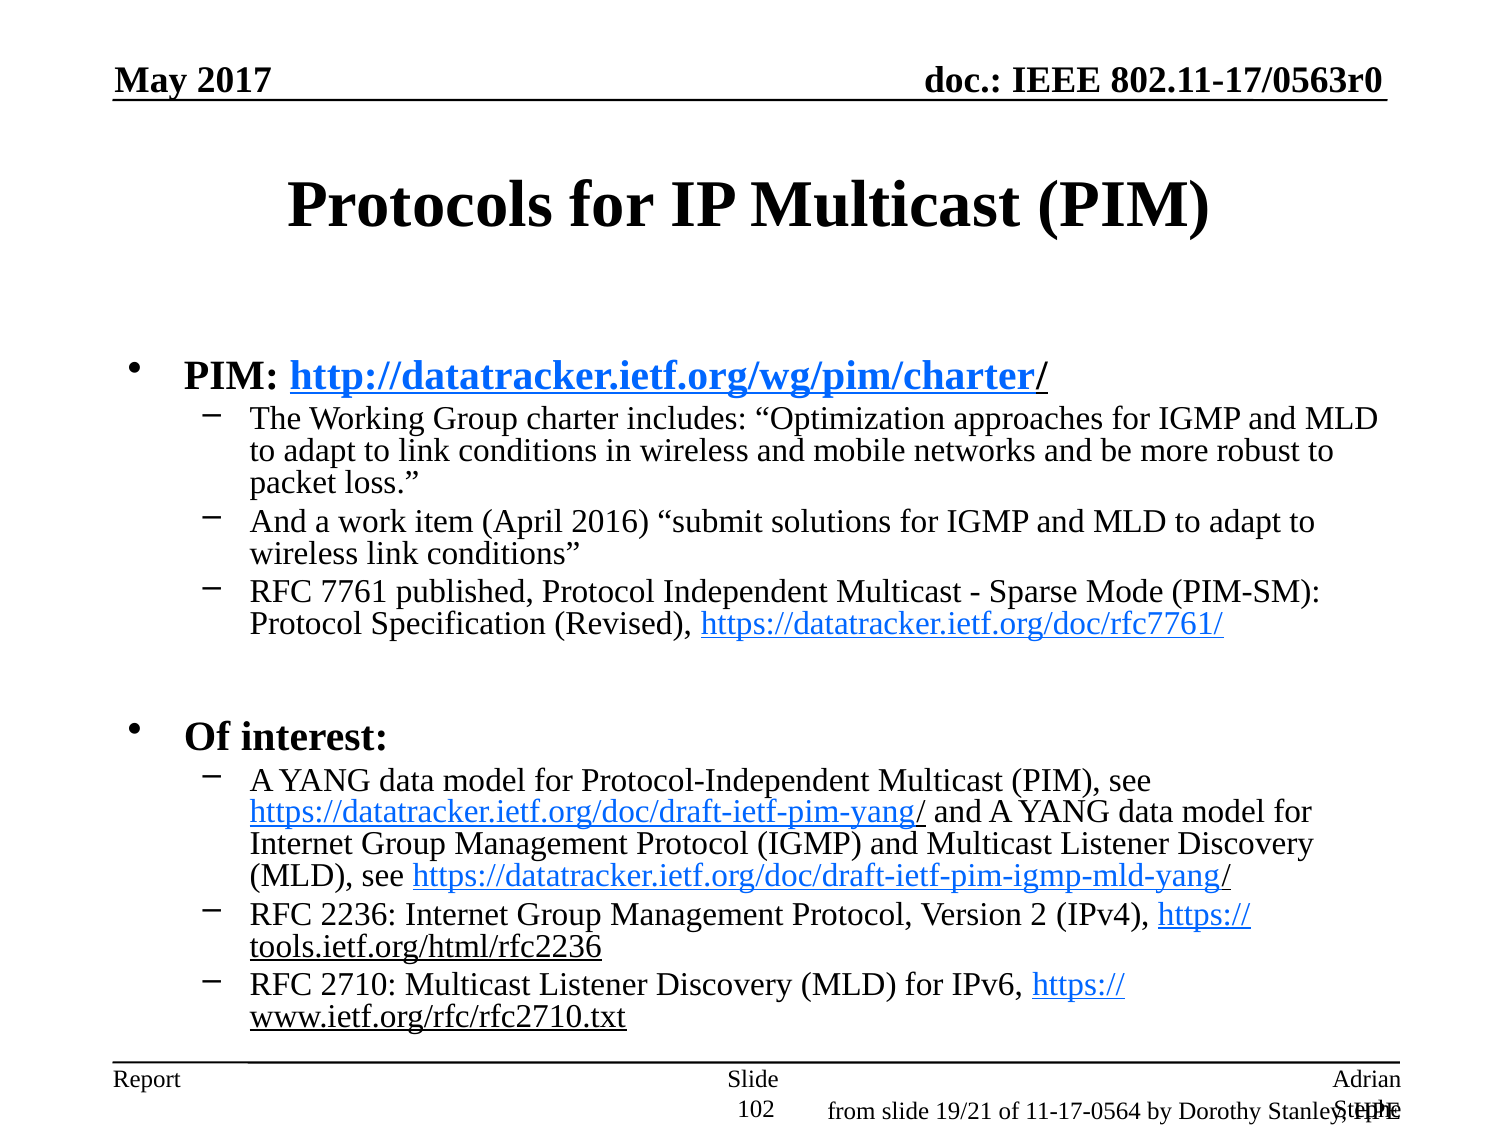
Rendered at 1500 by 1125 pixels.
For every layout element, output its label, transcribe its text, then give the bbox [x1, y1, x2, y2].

text_box from slide 19/21 of 11-17-0564 by Dorothy Stanley, HPE [343, 1087, 1417, 1125]
list PIM: http://datatracker.ietf.org/wg/pim/charter/ The Working Group charter includes: “Optimization approaches for IGMP and MLD to adapt to link conditions in wireless and mobile networks and be more robust to packet loss.” And a work item (April 2016) “submit solutions for IGMP and MLD to adapt to wireless link conditions” RFC 7761 published, Protocol Independent Multicast - Sparse Mode (PIM-SM): Protocol Specification (Revised), https://datatracker.ietf.org/doc/rfc7761/ Of interest: A YANG data model for Protocol-Independent Multicast (PIM), see https://datatracker.ietf.org/doc/draft-ietf-pim-yang/ and A YANG data model for Internet Group Management Protocol (IGMP) and Multicast Listener Discovery (MLD), see https://datatracker.ietf.org/doc/draft-ietf-pim-igmp-mld-yang/ RFC 2236: Internet Group Management Protocol, Version 2 (IPv4), https://tools.ietf.org/html/rfc2236 RFC 2710: Multicast Listener Discovery (MLD) for IPv6, https://www.ietf.org/rfc/rfc2710.txt [112, 249, 1425, 1063]
title Protocols for IP Multicast (PIM) [112, 112, 1388, 249]
slide_number Slide 102 [711, 1063, 801, 1087]
footer Adrian Stephens, Intel Corporation [1324, 1063, 1402, 1087]
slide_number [114, 54, 374, 101]
